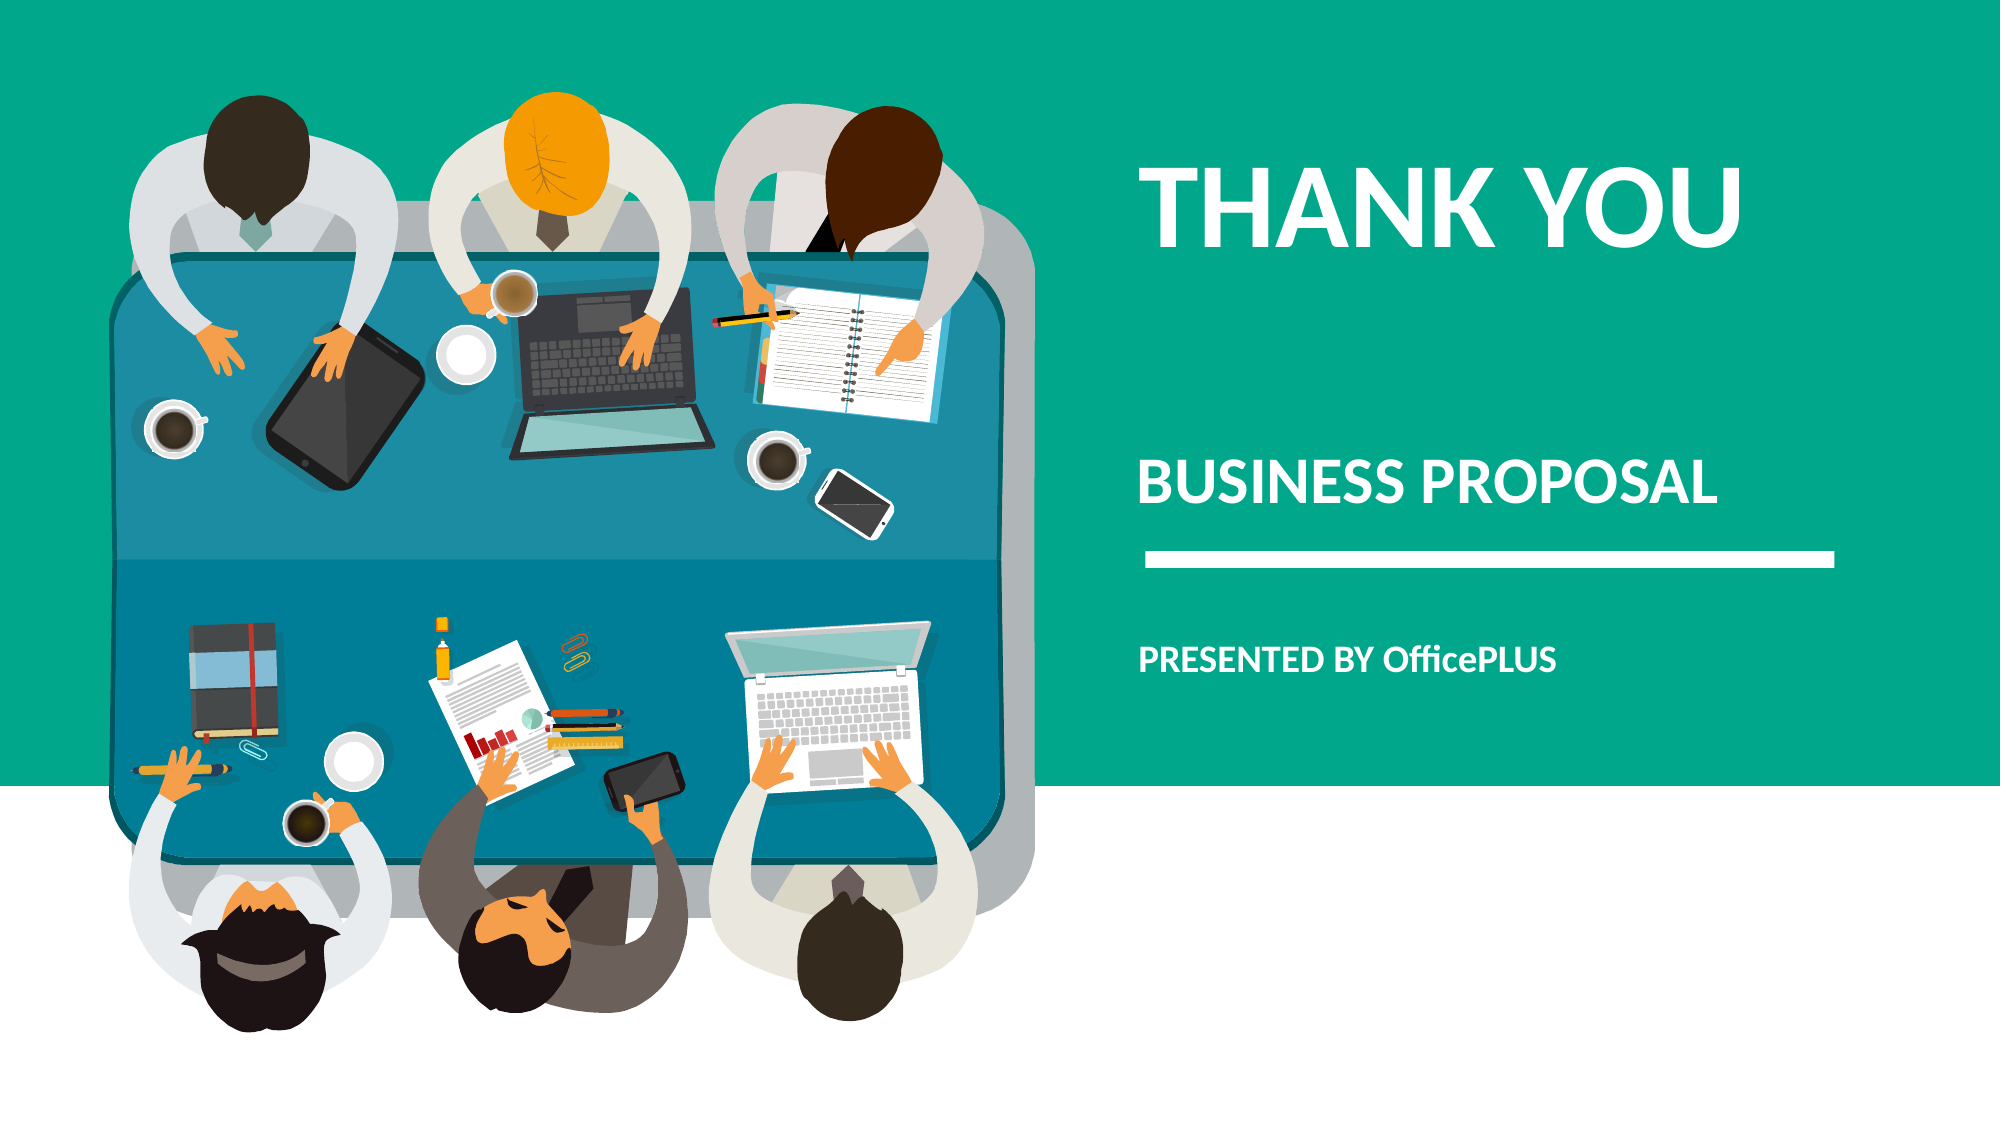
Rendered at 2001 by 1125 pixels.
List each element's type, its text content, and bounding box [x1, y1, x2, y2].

text_box PRESENTED BY OfficePLUS [1123, 626, 1836, 688]
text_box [108, 91, 1035, 1033]
text_box THANK YOU [1123, 117, 1982, 279]
text_box BUSINESS PROPOSAL [1121, 429, 1980, 525]
text_box [1144, 550, 1835, 569]
